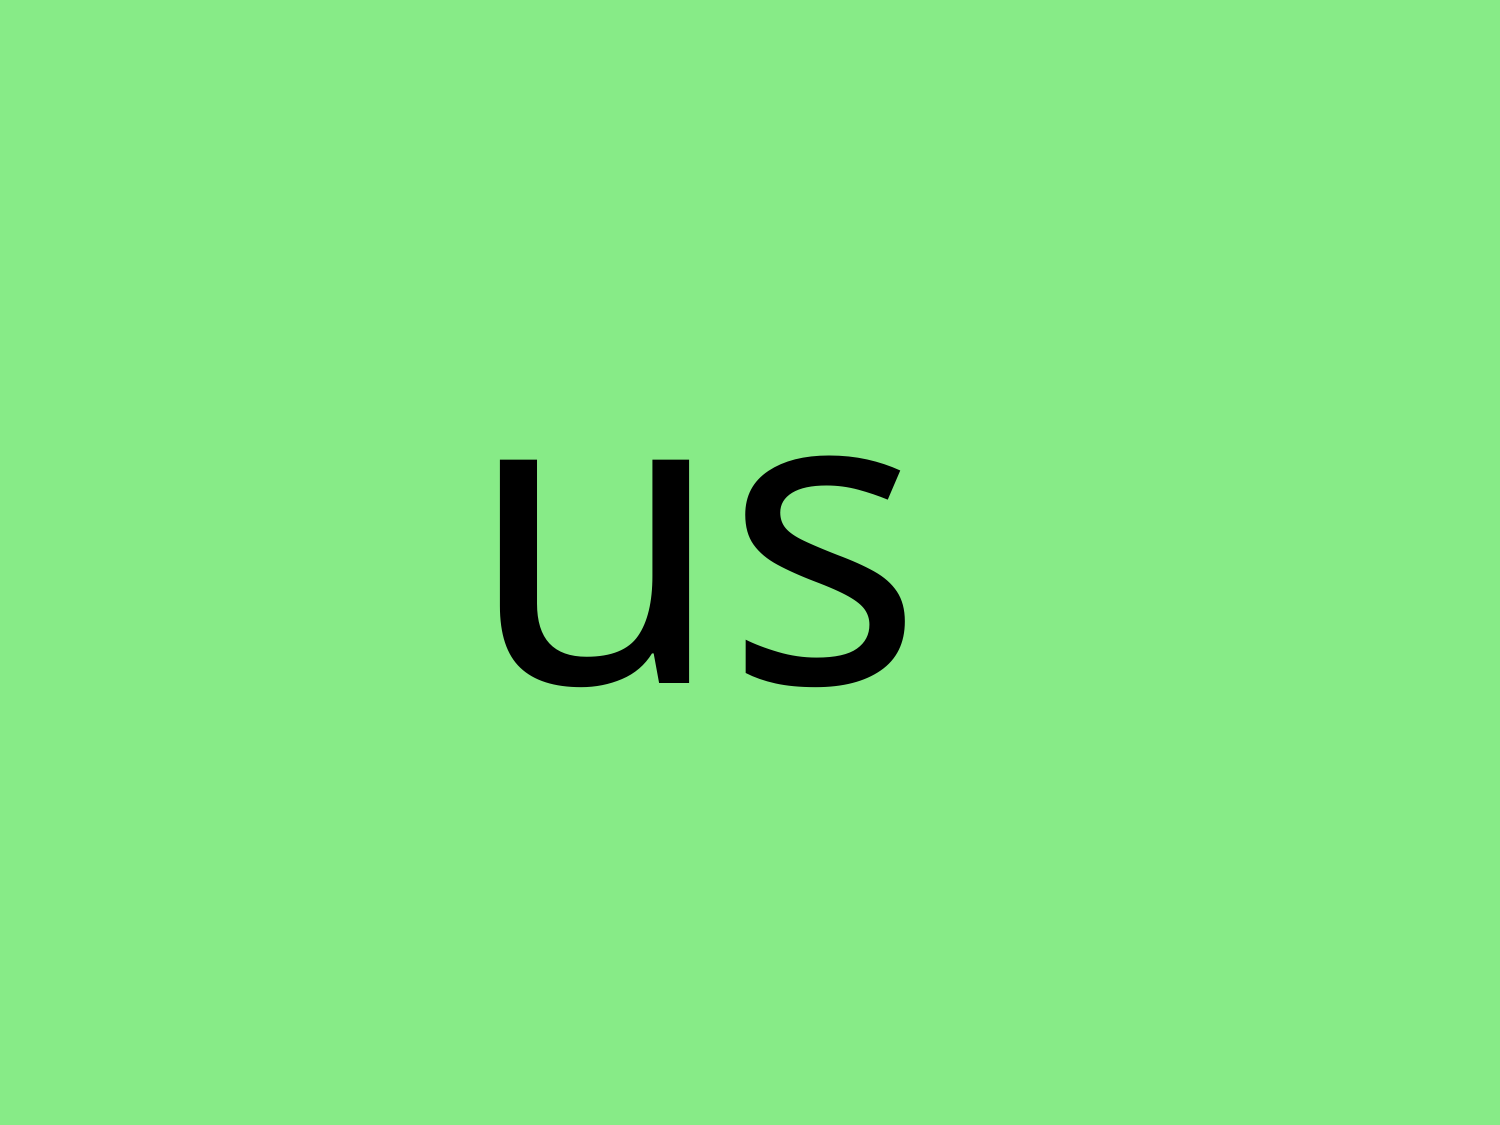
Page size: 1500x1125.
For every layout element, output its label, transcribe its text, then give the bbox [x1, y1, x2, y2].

text_box us [41, 259, 1459, 775]
